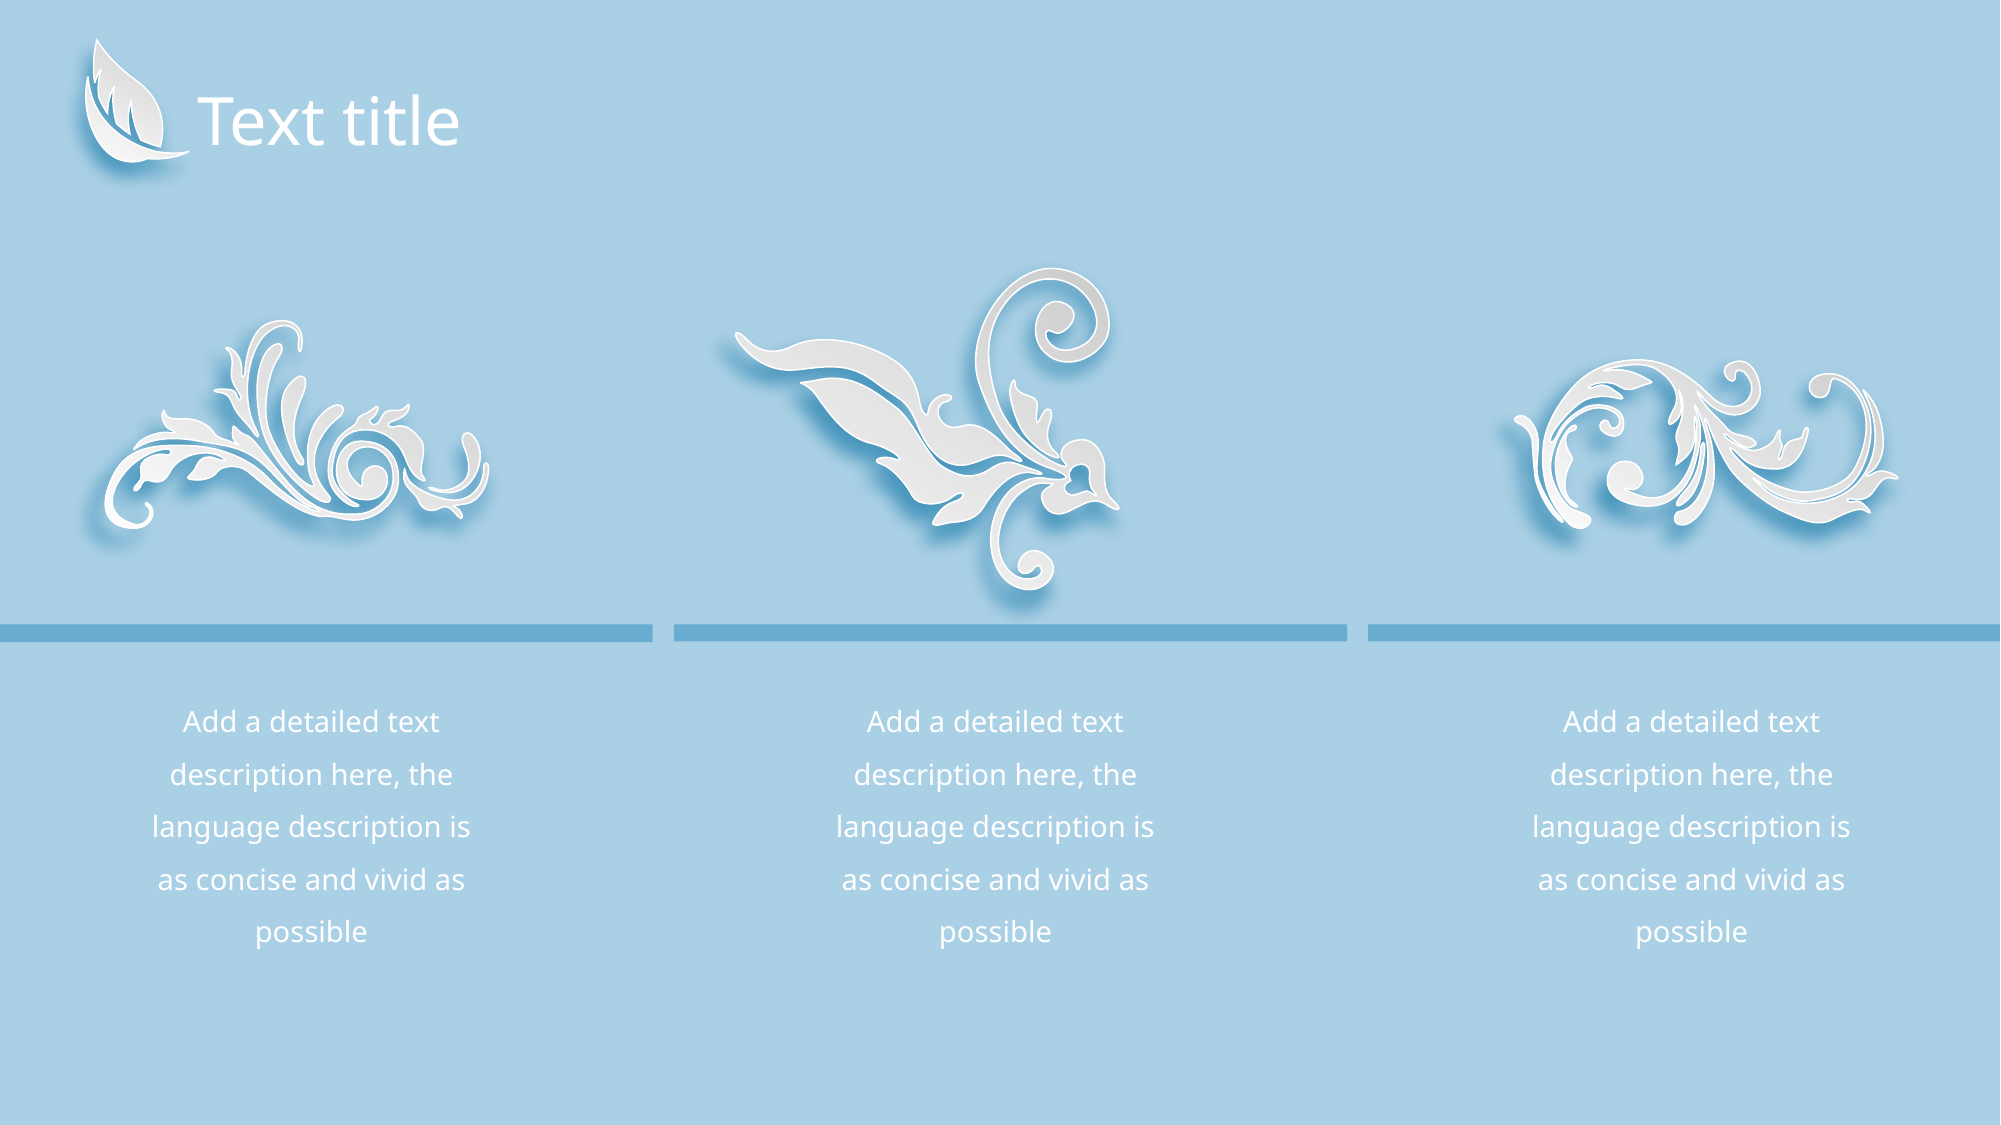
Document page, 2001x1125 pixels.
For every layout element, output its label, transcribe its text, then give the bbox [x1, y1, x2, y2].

text_box [104, 403, 427, 530]
text_box [402, 461, 490, 520]
text_box Add a detailed text description here, the language description is as concise and vivid as possible [134, 685, 489, 911]
text_box [256, 342, 345, 504]
text_box [212, 319, 304, 439]
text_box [0, 624, 2000, 643]
text_box [734, 267, 1121, 591]
text_box Add a detailed text description here, the language description is as concise and vivid as possible [1514, 685, 1869, 911]
text_box [427, 431, 482, 494]
text_box [1513, 358, 1900, 530]
list Text title [182, 80, 960, 158]
text_box Add a detailed text description here, the language description is as concise and vivid as possible [818, 685, 1173, 911]
